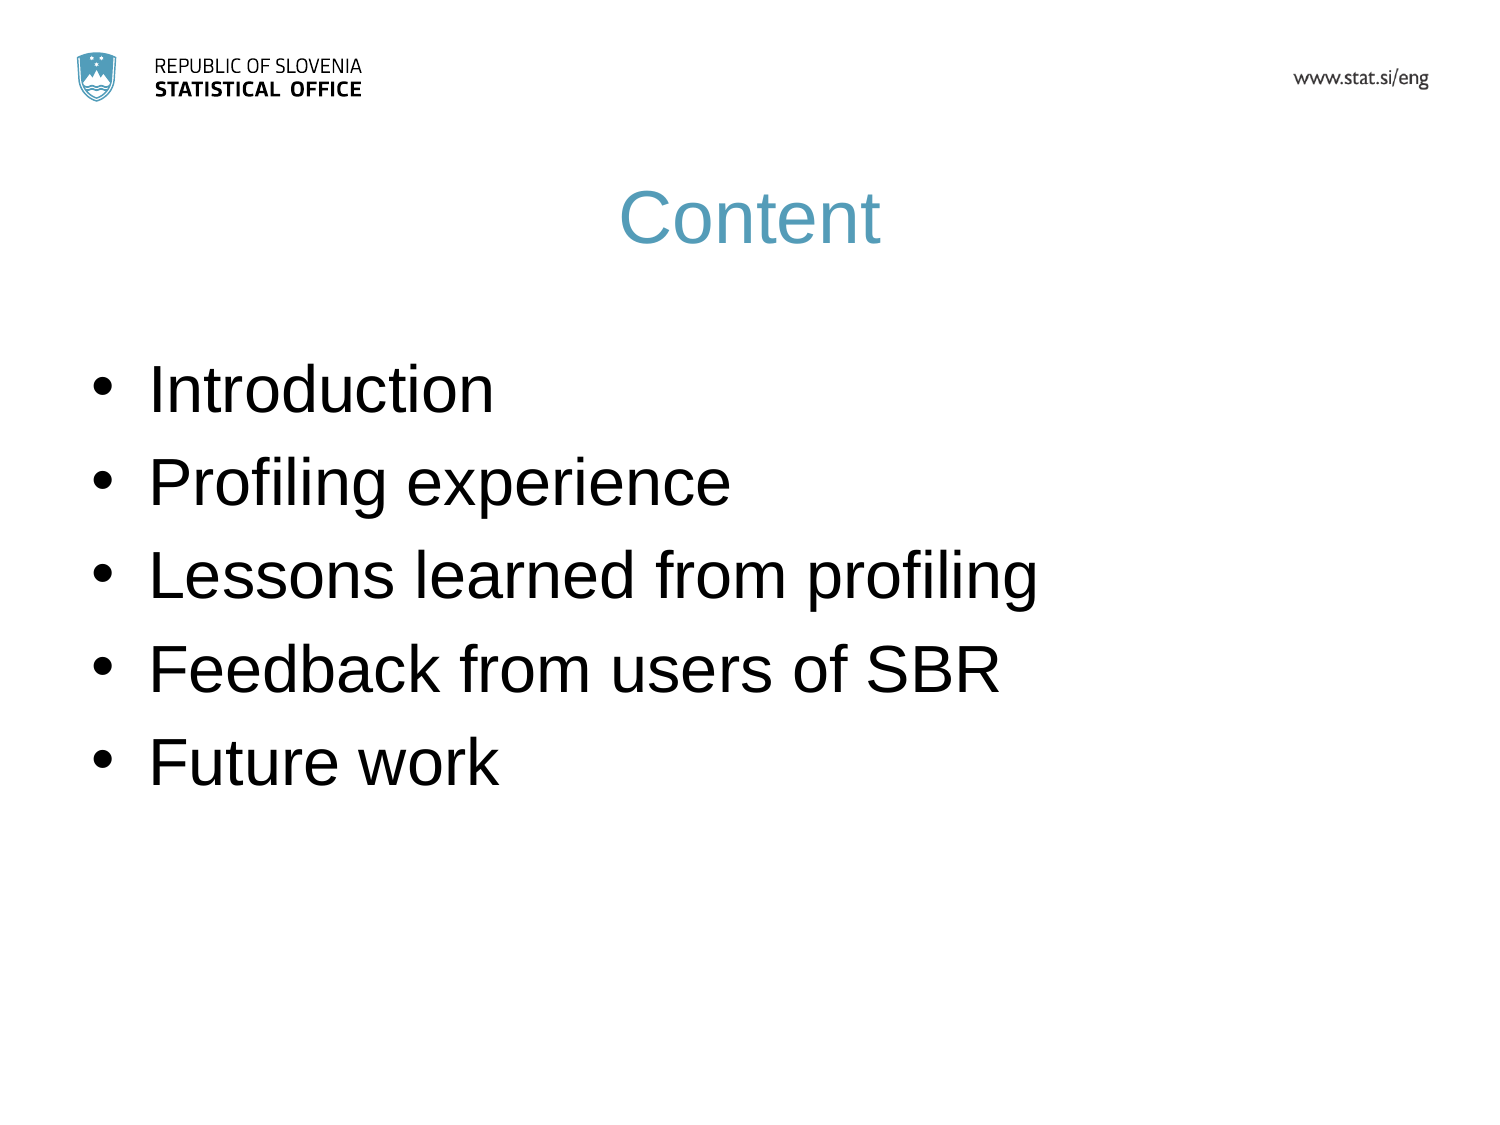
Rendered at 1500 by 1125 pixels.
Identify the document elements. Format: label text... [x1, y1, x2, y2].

title Content [75, 113, 1425, 315]
list Introduction Profiling experience Lessons learned from profiling Feedback from users of SBR Future work [76, 338, 1424, 1000]
picture [1293, 62, 1436, 92]
